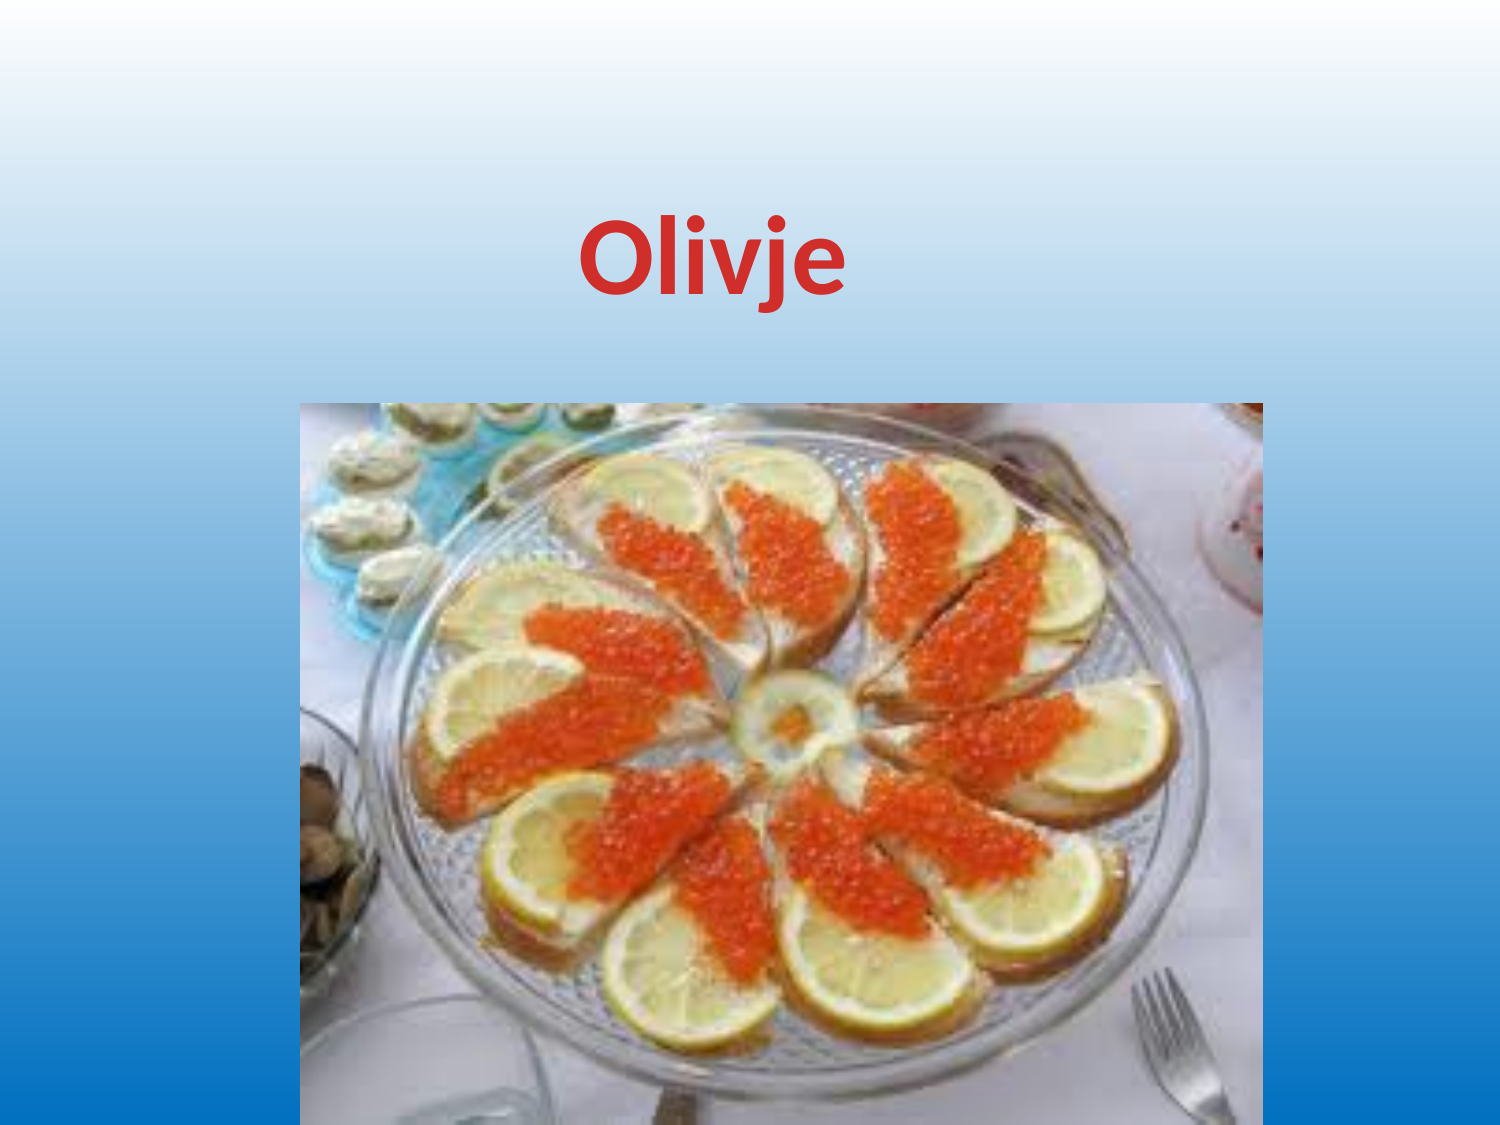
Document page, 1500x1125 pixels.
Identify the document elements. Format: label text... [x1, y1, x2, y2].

text_box Olivje [563, 174, 864, 325]
picture [299, 403, 1263, 1125]
